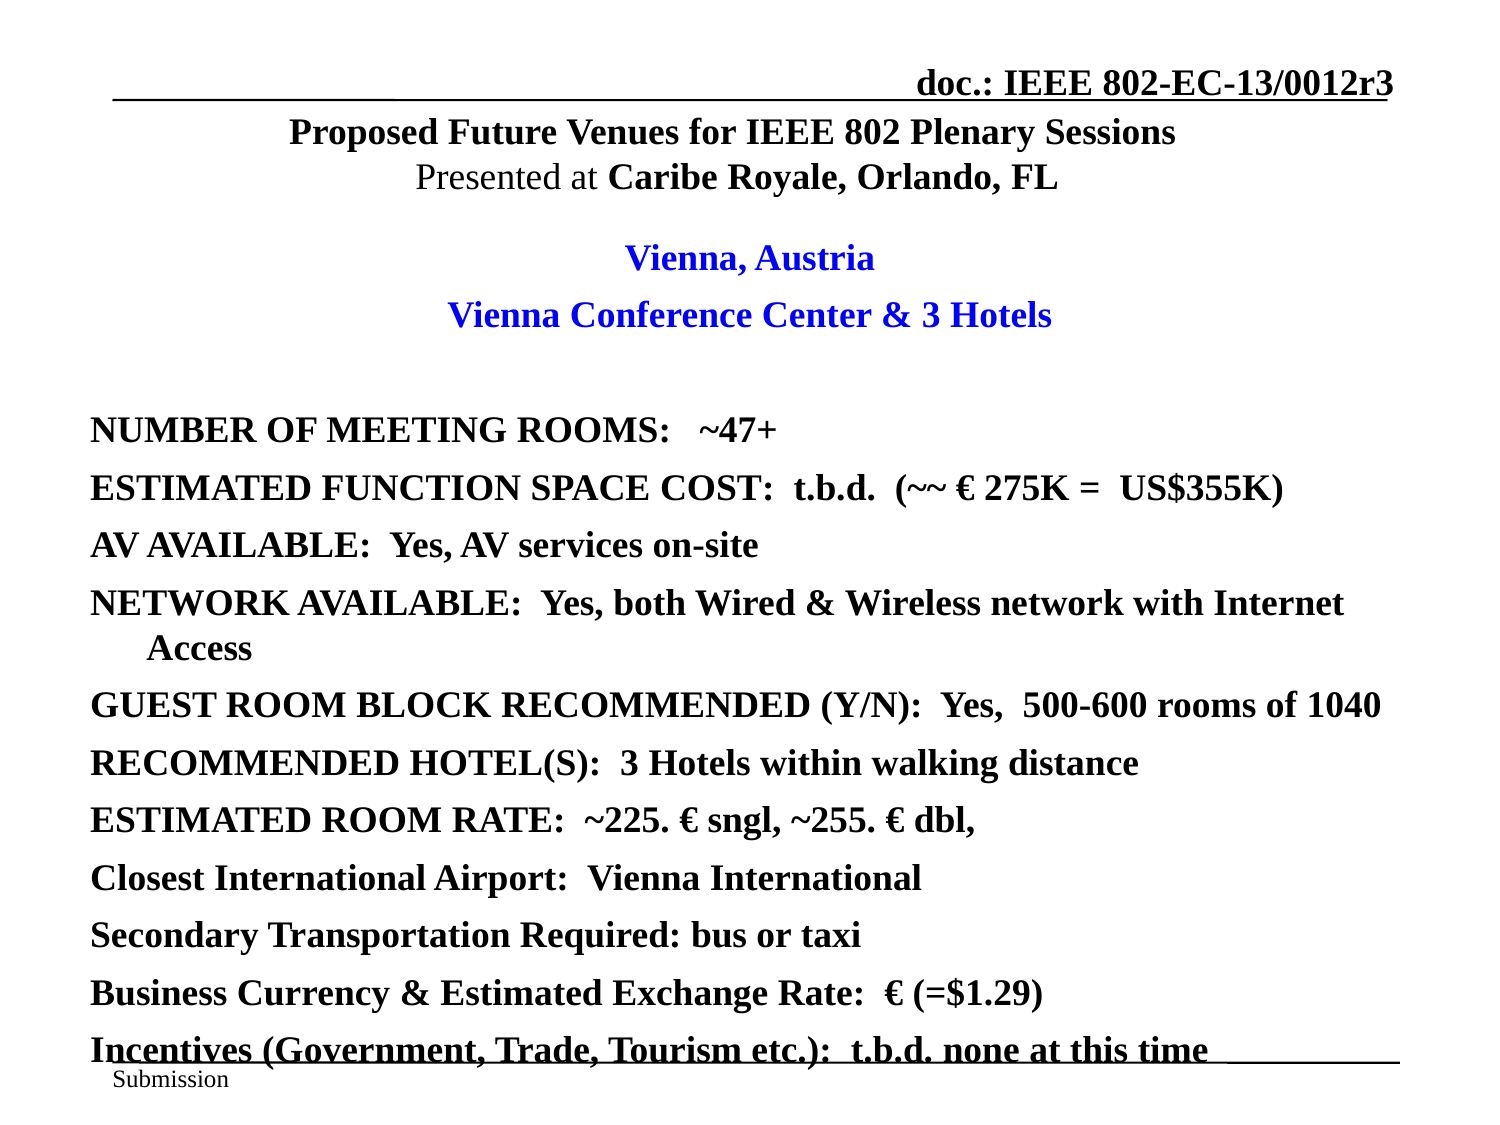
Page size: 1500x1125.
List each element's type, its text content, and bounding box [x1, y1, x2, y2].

title Proposed Future Venues for IEEE 802 Plenary Sessions Presented at Caribe Royale, Orlando, FL [62, 87, 1413, 218]
list Vienna, Austria Vienna Conference Center & 3 Hotels NUMBER OF MEETING ROOMS: ~47+ Estimated Function Space Cost: t.b.d. (~~ € 275K = US$355K) AV AVAILABLE: Yes, AV services on-site NETWORK AVAILABLE: Yes, both Wired & Wireless network with Internet Access GUEST ROOM BLOCK RECOMMENDED (Y/N): Yes, 500-600 rooms of 1040 RECOMMENDED HOTEL(S): 3 Hotels within walking distance ESTIMATED ROOM RATE: ~225. € sngl, ~255. € dbl, Closest International Airport: Vienna International Secondary Transportation Required: bus or taxi Business Currency & Estimated Exchange Rate: € (=$1.29) Incentives (Government, Trade, Tourism etc.): t.b.d. none at this time [74, 224, 1426, 1063]
